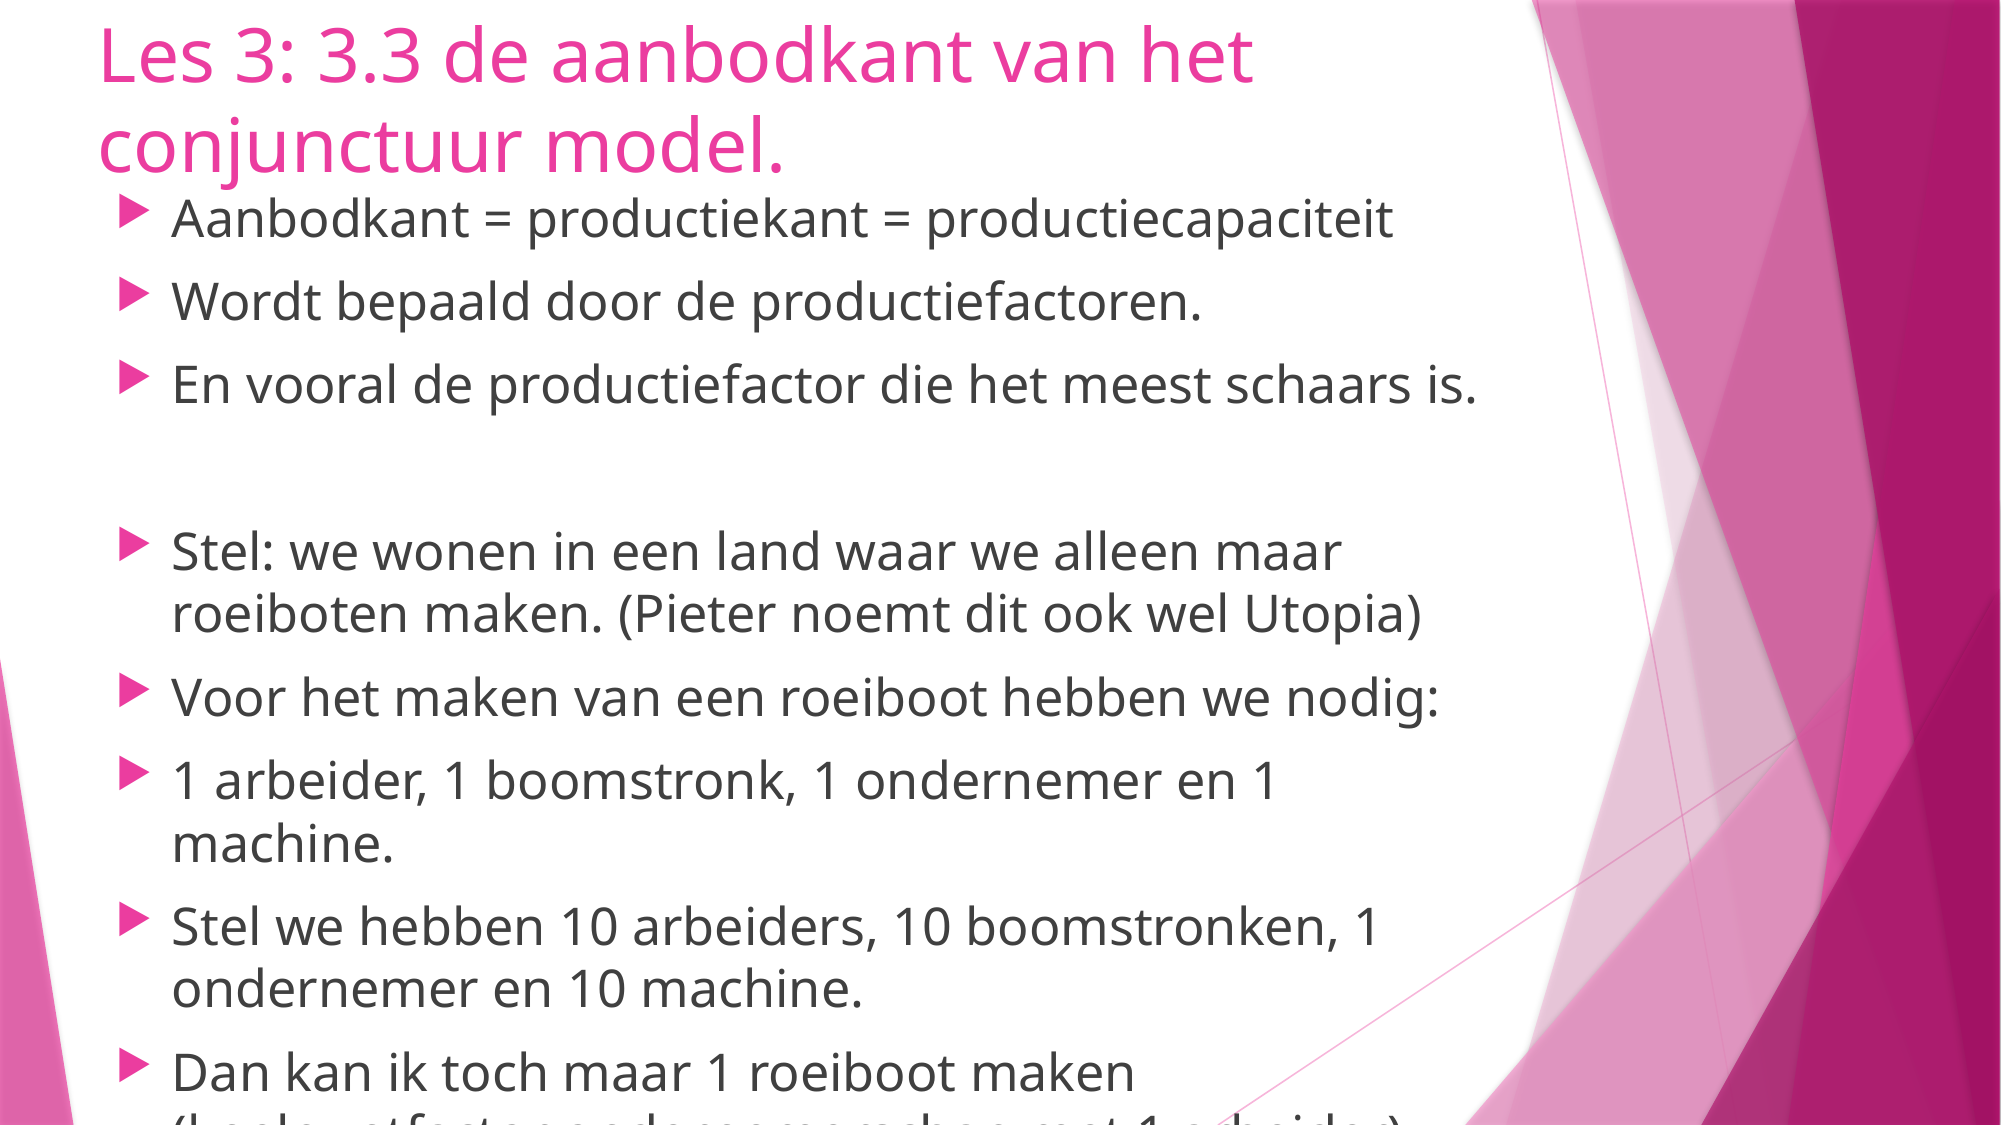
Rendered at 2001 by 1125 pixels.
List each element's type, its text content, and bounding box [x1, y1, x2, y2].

title Les 3: 3.3 de aanbodkant van het conjunctuur model. [82, 0, 1522, 317]
list Aanbodkant = productiekant = productiecapaciteit Wordt bepaald door de productiefactoren. En vooral de productiefactor die het meest schaars is. Stel: we wonen in een land waar we alleen maar roeiboten maken. (Pieter noemt dit ook wel Utopia) Voor het maken van een roeiboot hebben we nodig: 1 arbeider, 1 boomstronk, 1 ondernemer en 1 machine. Stel we hebben 10 arbeiders, 10 boomstronken, 1 ondernemer en 10 machine. Dan kan ik toch maar 1 roeiboot maken (knelpuntfactor ondernemerschap met 1 arbeider) [100, 177, 1522, 992]
